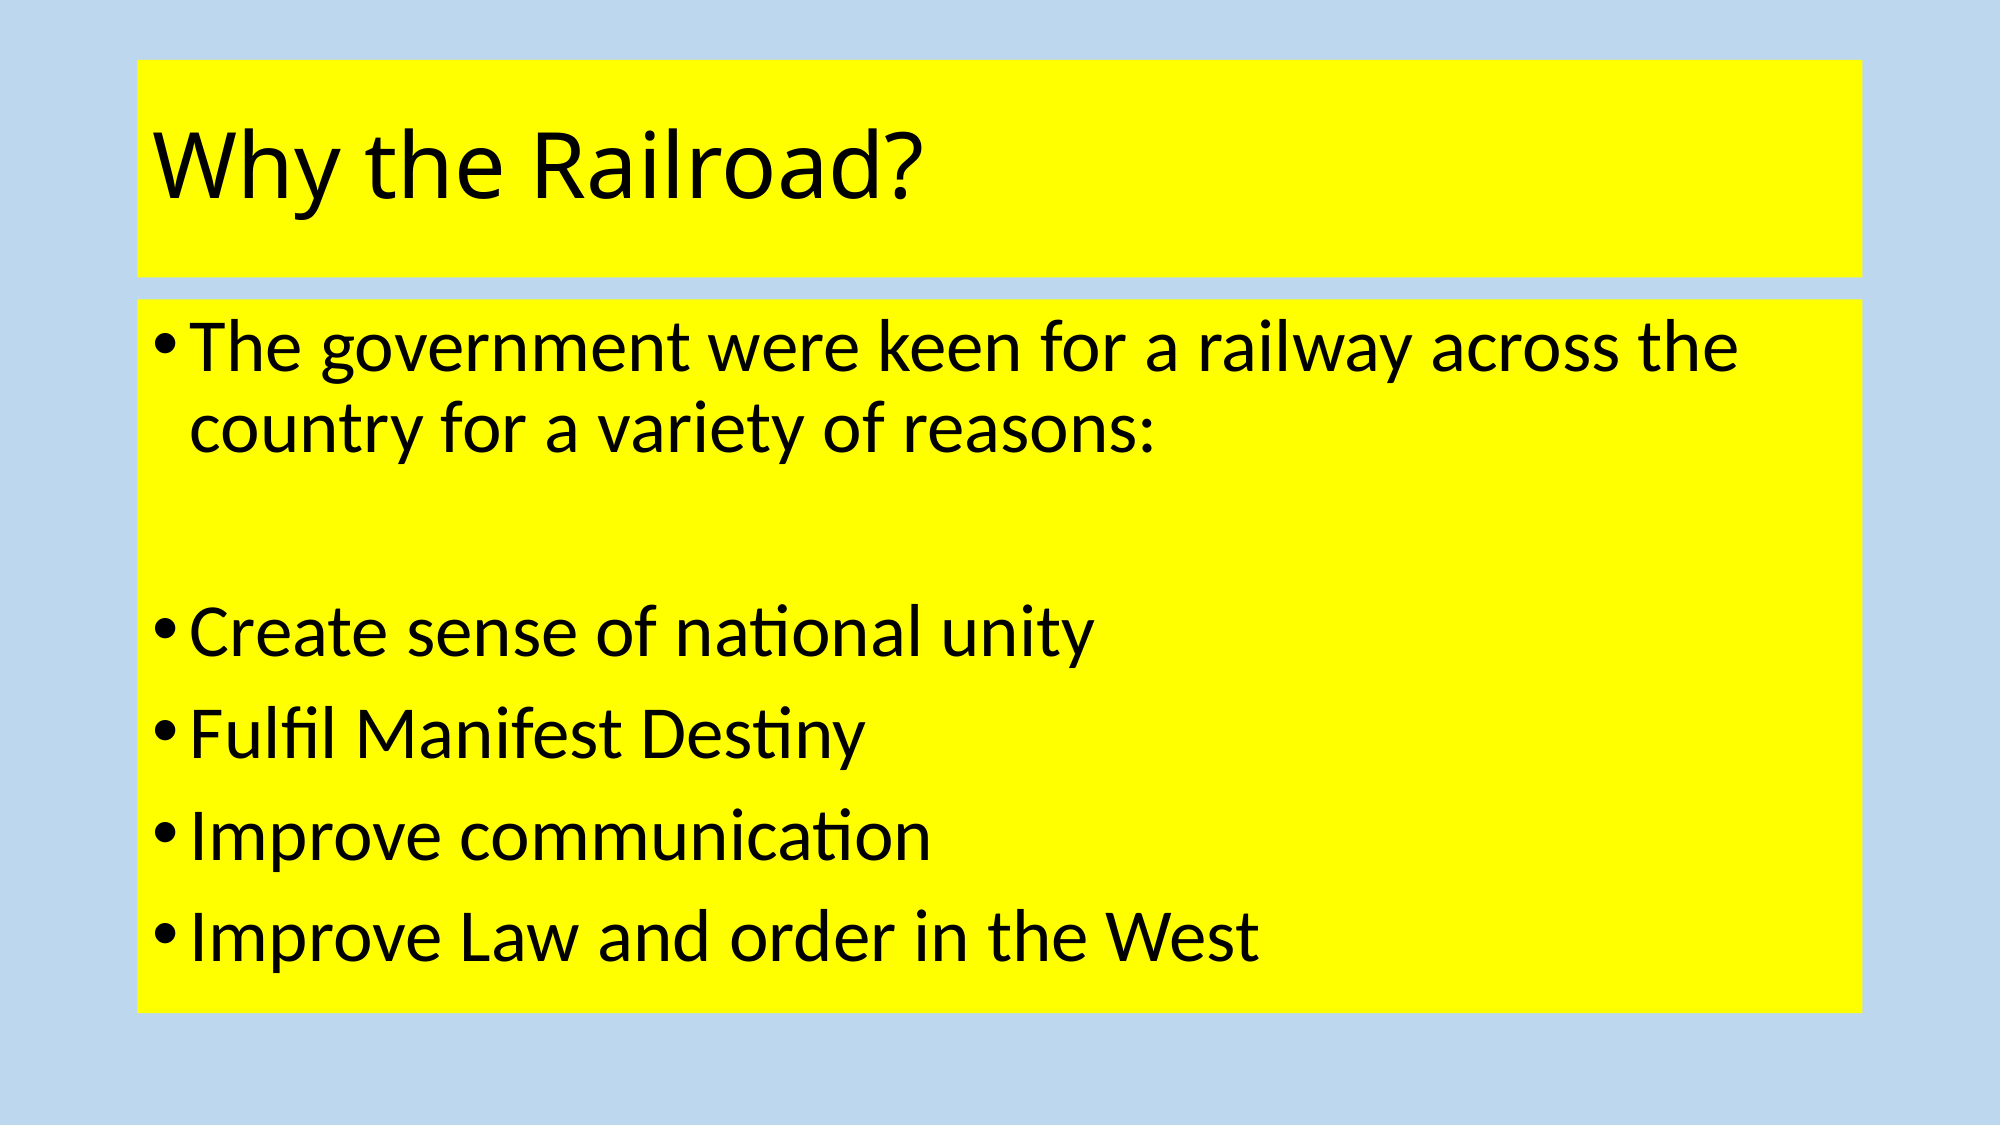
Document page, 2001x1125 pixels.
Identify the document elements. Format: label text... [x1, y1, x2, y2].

list The government were keen for a railway across the country for a variety of reasons: Create sense of national unity Fulfil Manifest Destiny Improve communication Improve Law and order in the West [137, 299, 1863, 1014]
title Why the Railroad? [137, 59, 1863, 278]
